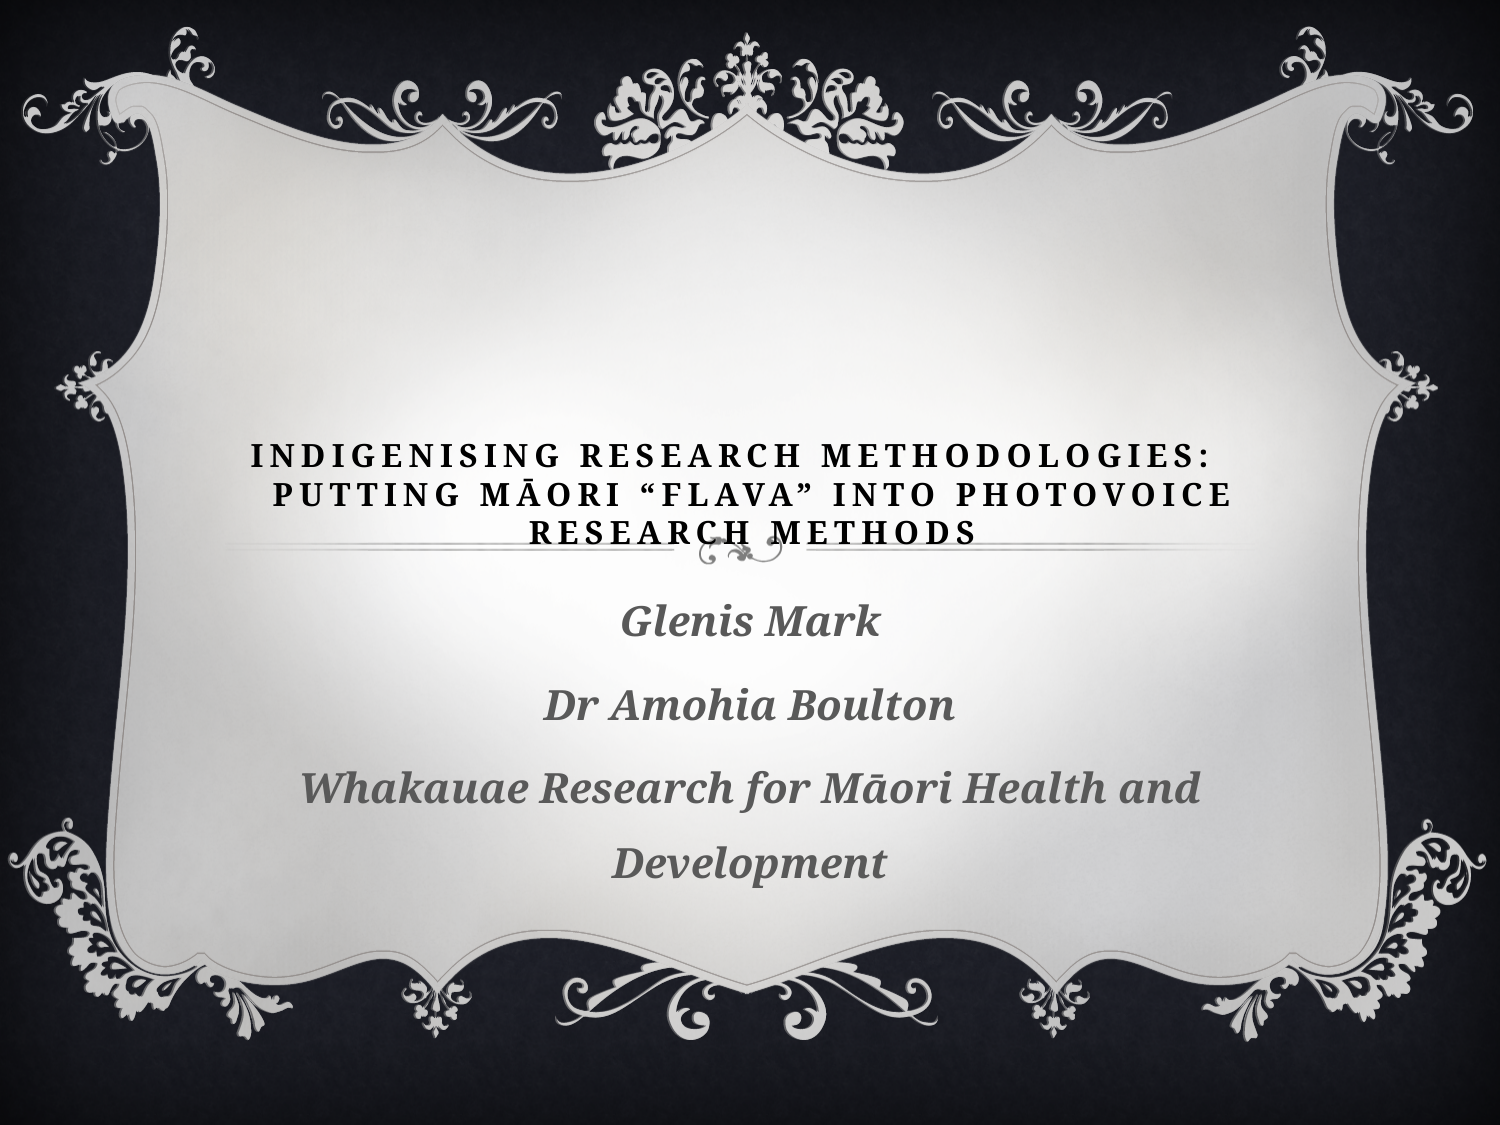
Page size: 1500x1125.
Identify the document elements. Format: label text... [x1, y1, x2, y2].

title Indigenising research methodologies: Putting Māori “flava” into photovoice research methods [230, 397, 1281, 610]
picture [0, 0, 1500, 459]
picture [0, 613, 1500, 1125]
subtitle Glenis Mark Dr Amohia Boulton Whakauae Research for Māori Health and Development [225, 562, 1275, 688]
